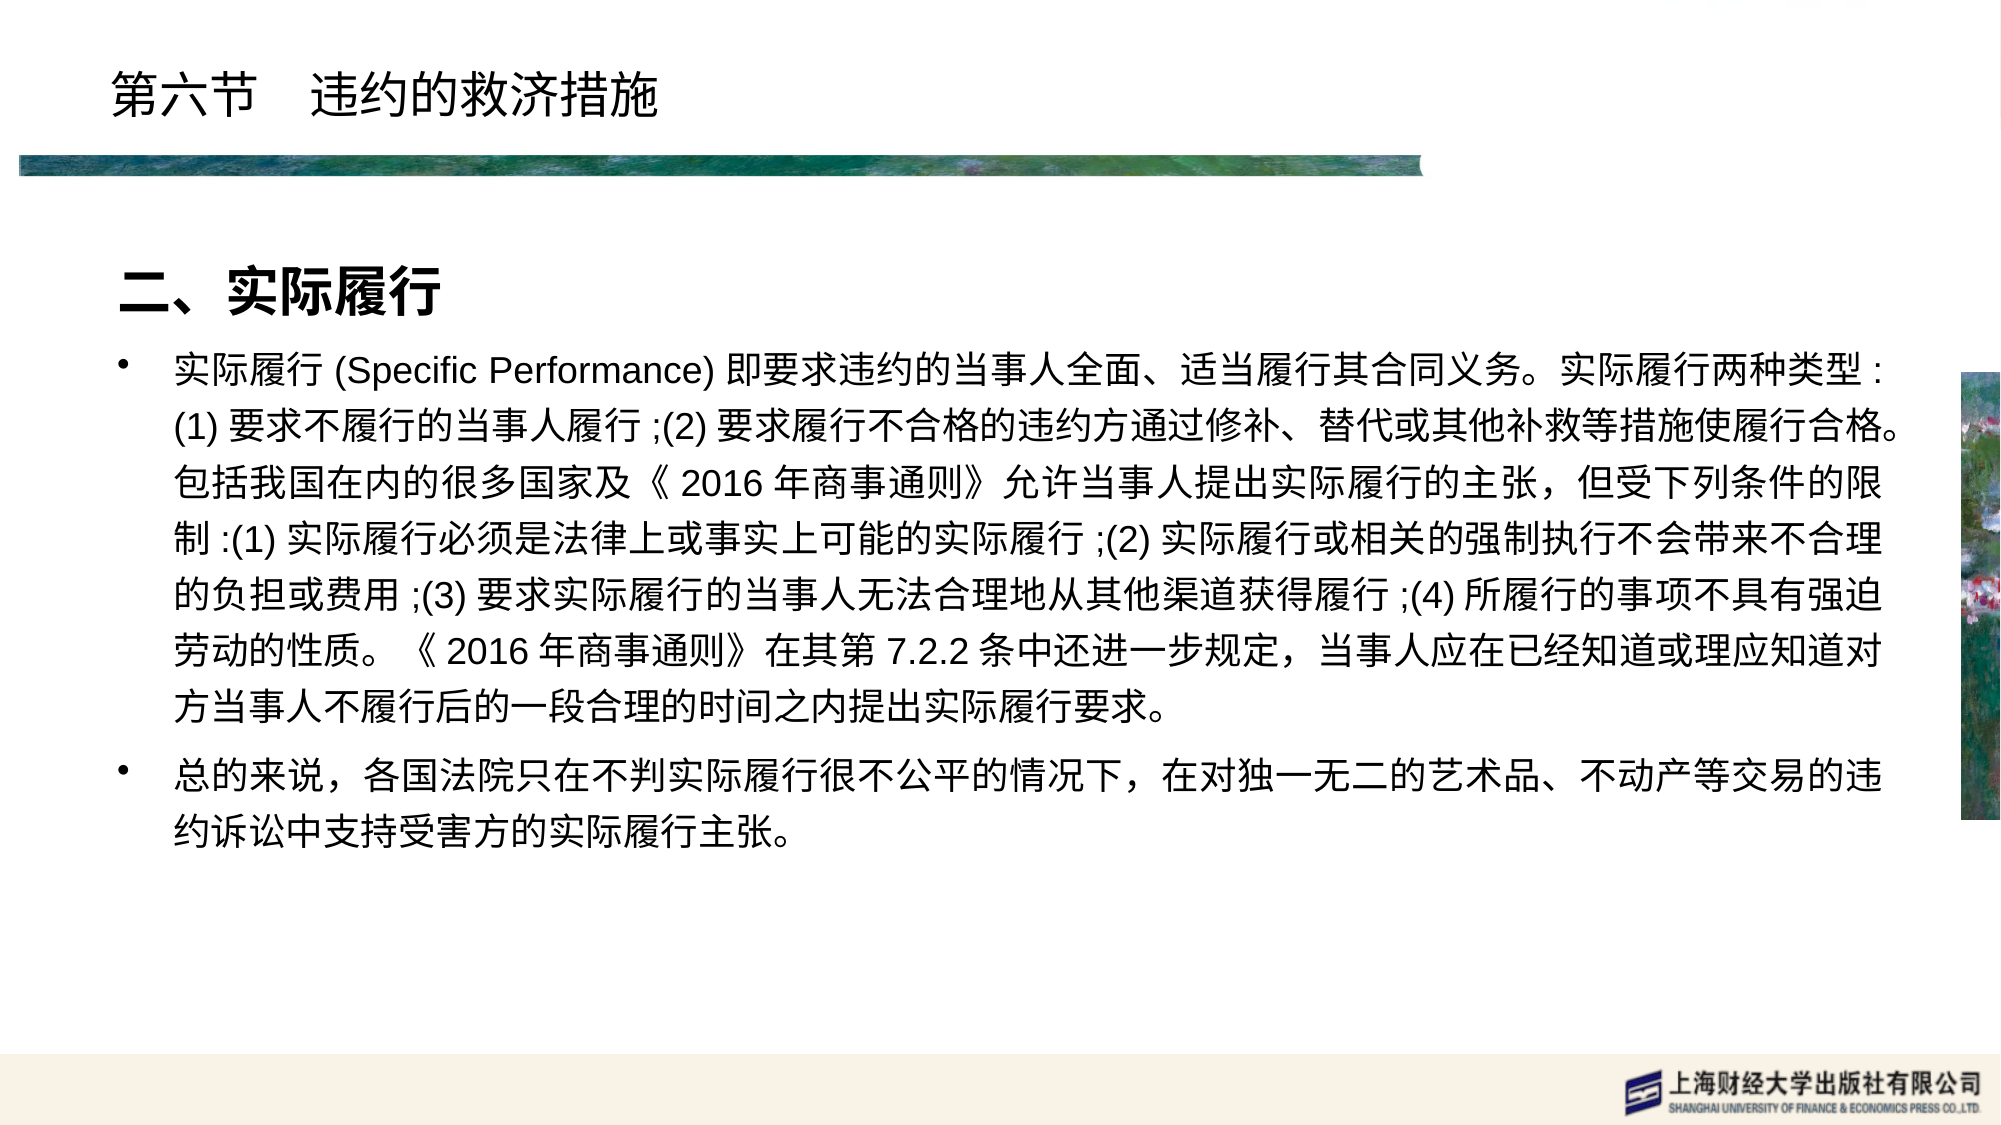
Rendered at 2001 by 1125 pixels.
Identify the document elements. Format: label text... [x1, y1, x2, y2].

title 第六节 违约的救济措施 [94, 42, 1451, 146]
list 二、实际履行 实际履行(Specific Performance)即要求违约的当事人全面、适当履行其合同义务。实际履行两种类型:(1)要求不履行的当事人履行;(2)要求履行不合格的违约方通过修补、替代或其他补救等措施使履行合格。包括我国在内的很多国家及《2016年商事通则》允许当事人提出实际履行的主张，但受下列条件的限制:(1)实际履行必须是法律上或事实上可能的实际履行;(2)实际履行或相关的强制执行不会带来不合理的负担或费用;(3)要求实际履行的当事人无法合理地从其他渠道获得履行;(4)所履行的事项不具有强迫劳动的性质。《2016年商事通则》在其第7.2.2条中还进一步规定，当事人应在已经知道或理应知道对方当事人不履行后的一段合理的时间之内提出实际履行要求。 总的来说，各国法院只在不判实际履行很不公平的情况下，在对独一无二的艺术品、不动产等交易的违约诉讼中支持受害方的实际履行主张。 [102, 233, 1898, 1032]
picture [0, 0, 2001, 1125]
